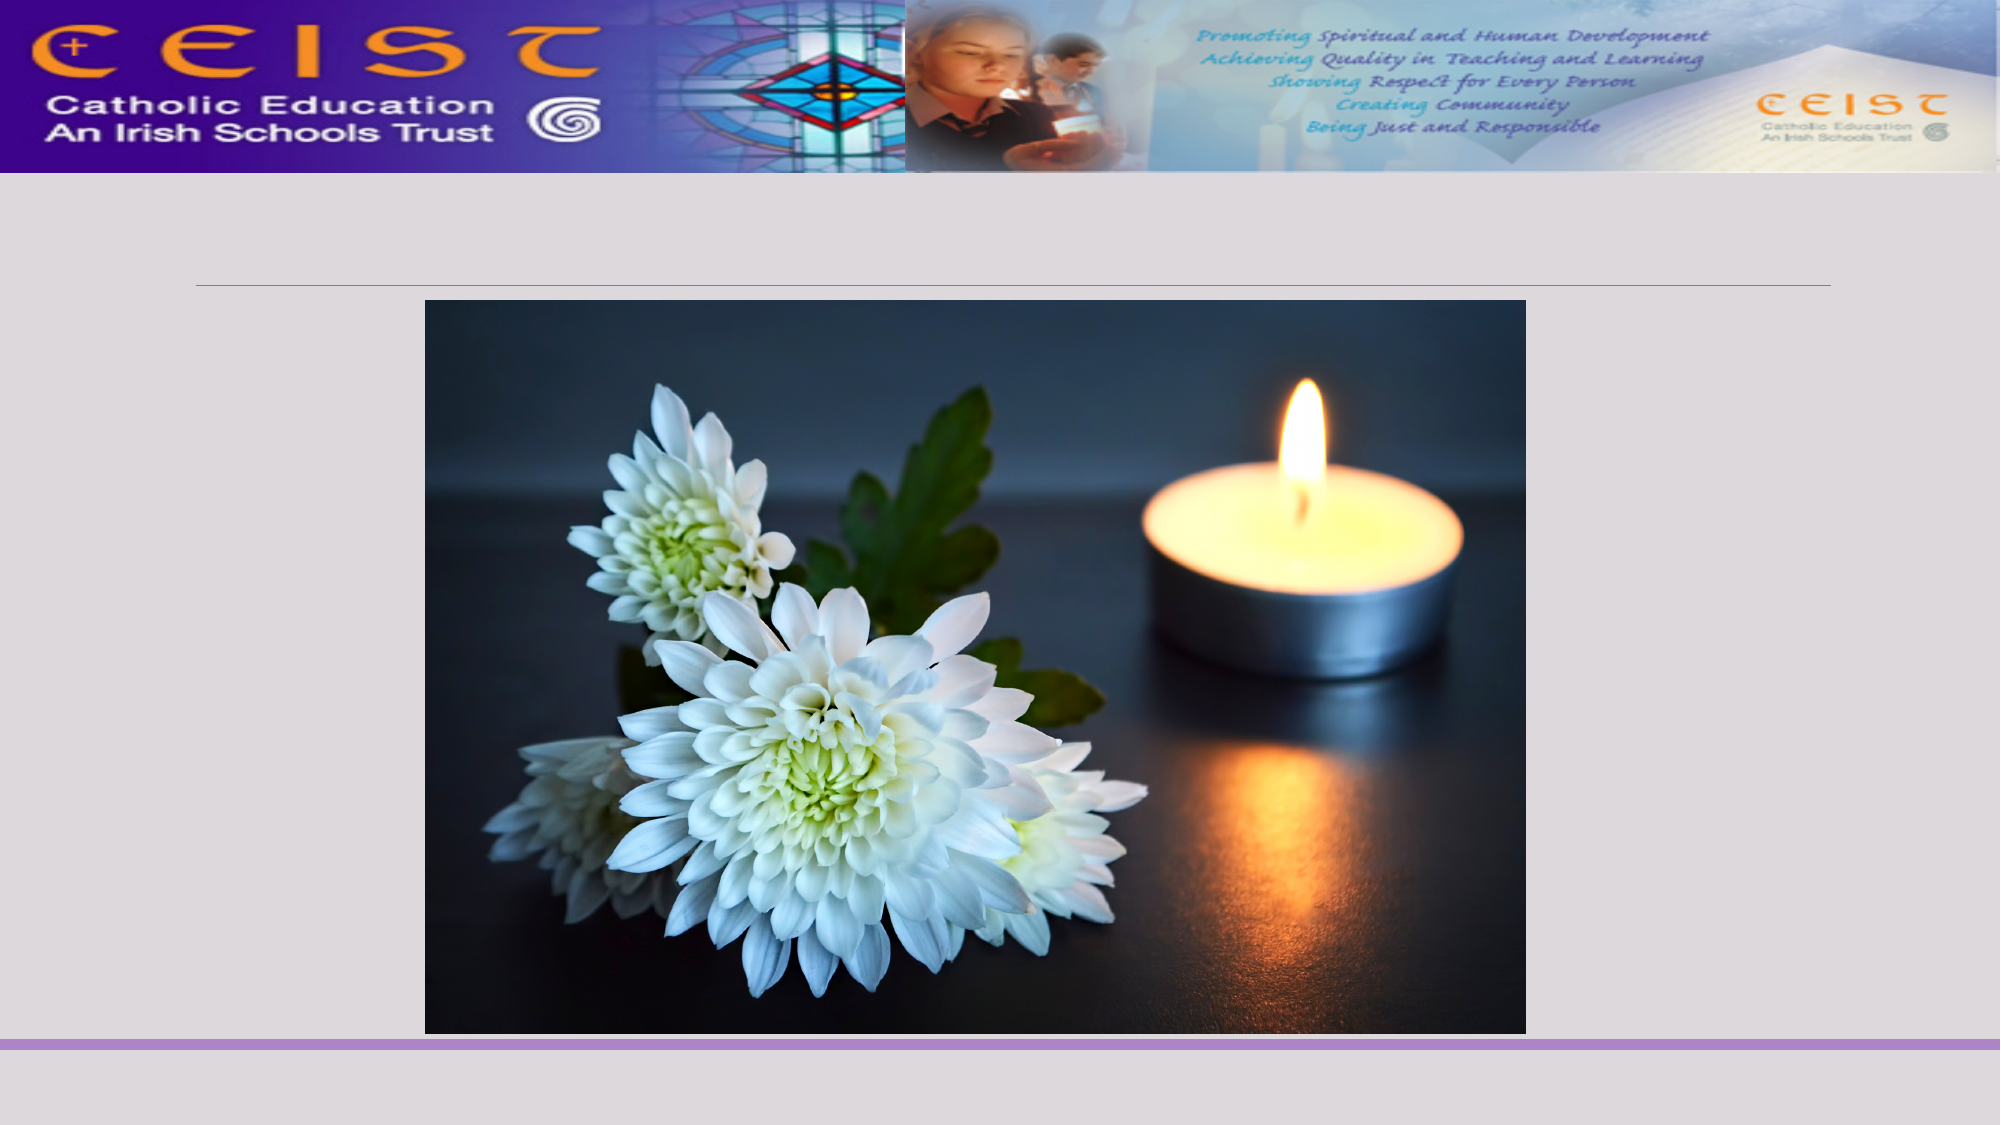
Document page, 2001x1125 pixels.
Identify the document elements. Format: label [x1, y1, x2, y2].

list [425, 299, 1526, 1035]
picture [0, 0, 2000, 173]
